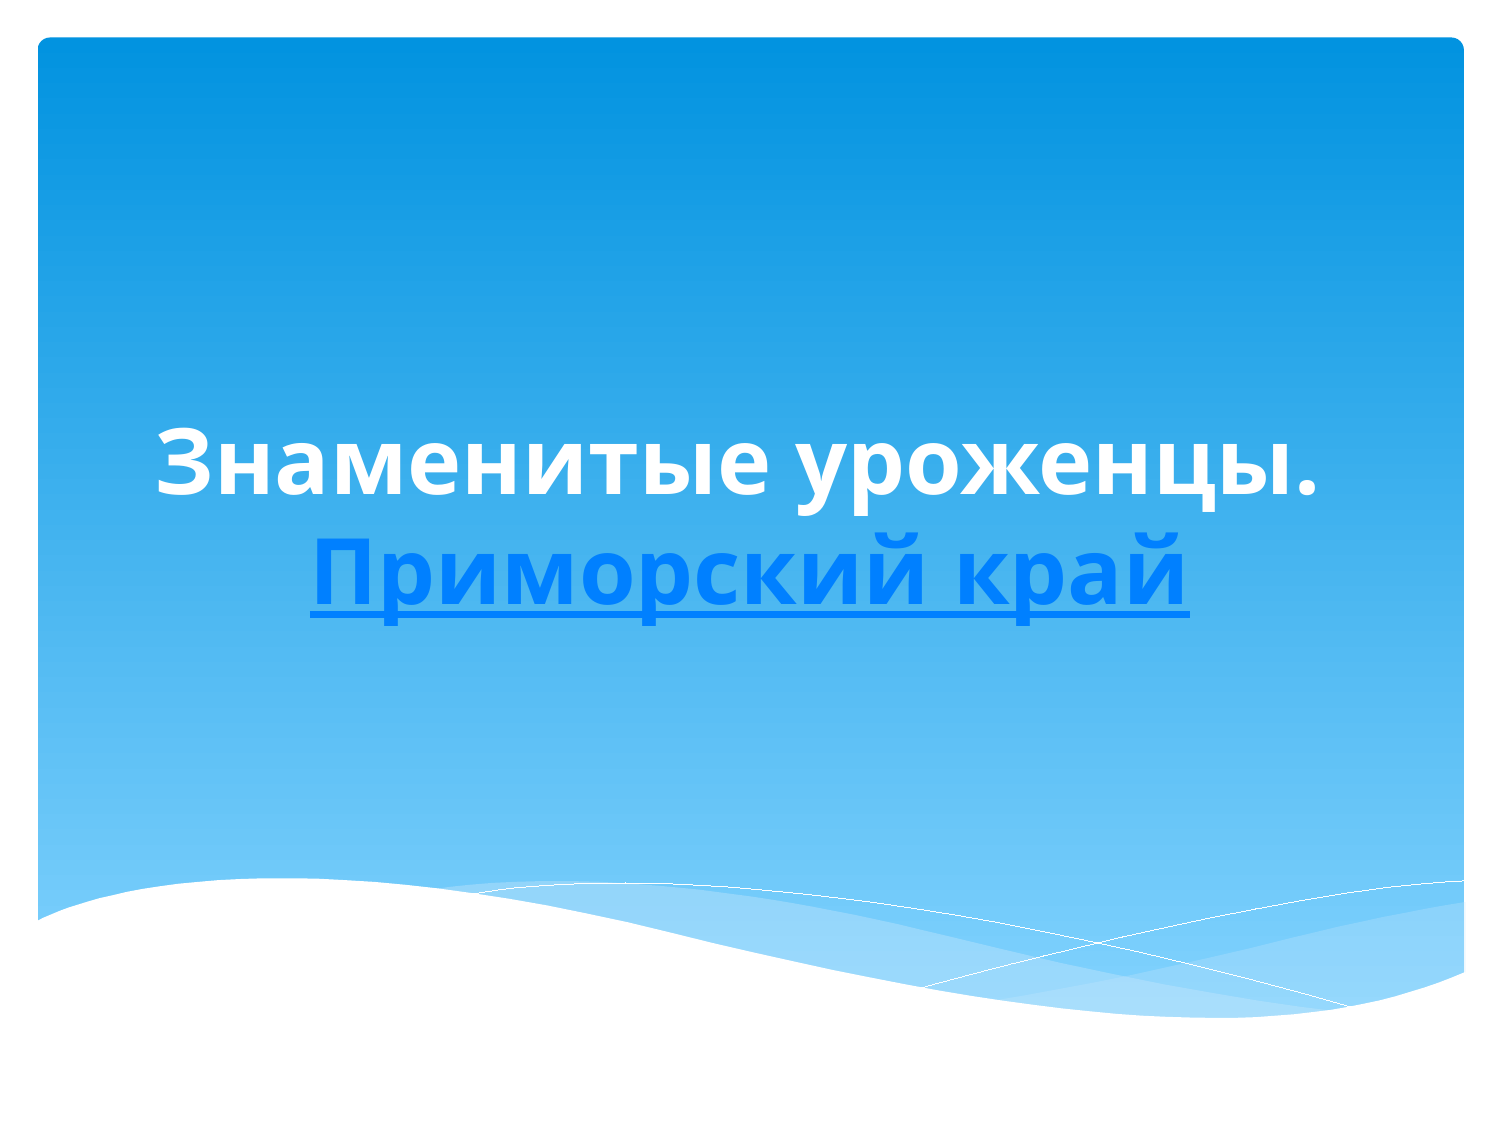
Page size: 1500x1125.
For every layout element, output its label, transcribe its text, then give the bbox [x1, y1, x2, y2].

title Знаменитые уроженцы. Приморский край [112, 184, 1388, 646]
